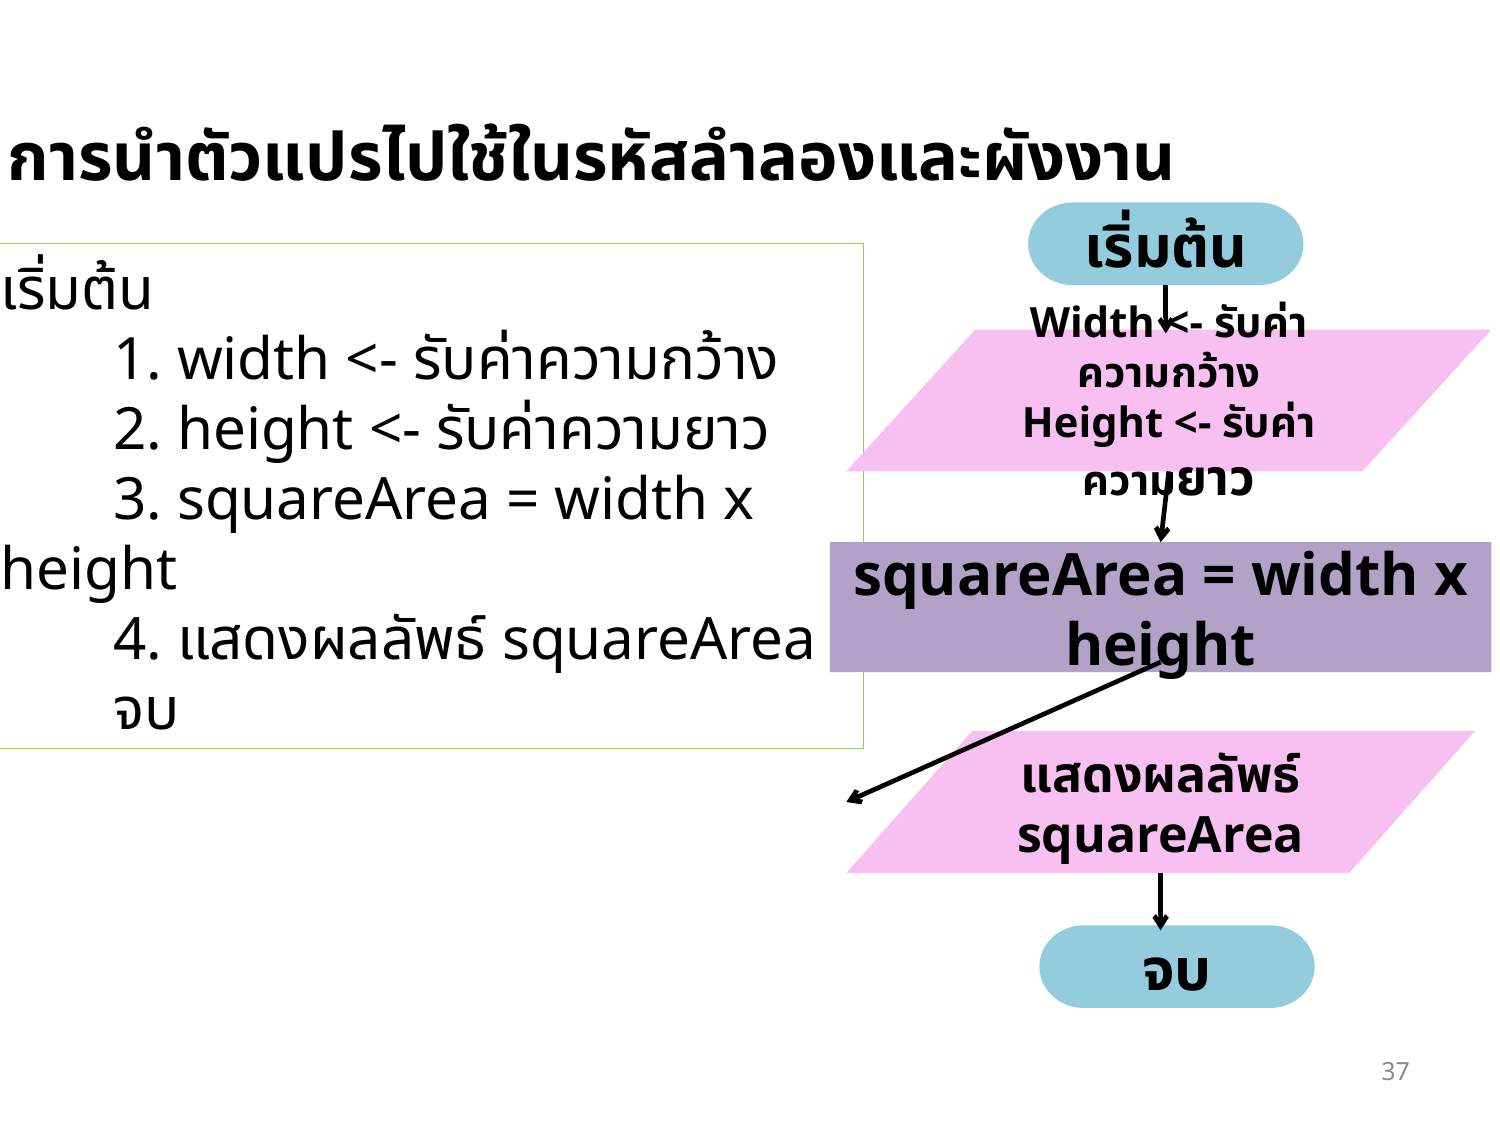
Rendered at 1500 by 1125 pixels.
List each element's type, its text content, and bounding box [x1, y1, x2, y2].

text_box แสดงผลลัพธ์ squareArea [844, 729, 1477, 875]
text_box เริ่มต้น 1. width <- รับค่าความกว้าง 2. height <- รับค่าความยาว 3. squareArea = width x height 4. แสดงผลลัพธ์ squareArea จบ [0, 243, 864, 749]
text_box ตัวอย่าง การนำตัวแปรไปใช้ในรหัสลำลองและผังงาน [0, 106, 1192, 202]
text_box squareArea = width x height [828, 540, 1493, 674]
slide_number 37 [1074, 1042, 1425, 1103]
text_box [1160, 471, 1170, 543]
text_box จบ [1037, 923, 1317, 1011]
text_box เริ่มต้น [1026, 200, 1306, 288]
text_box Width <- รับค่าความกว้าง Height <- รับค่าความยาว [844, 327, 1494, 474]
